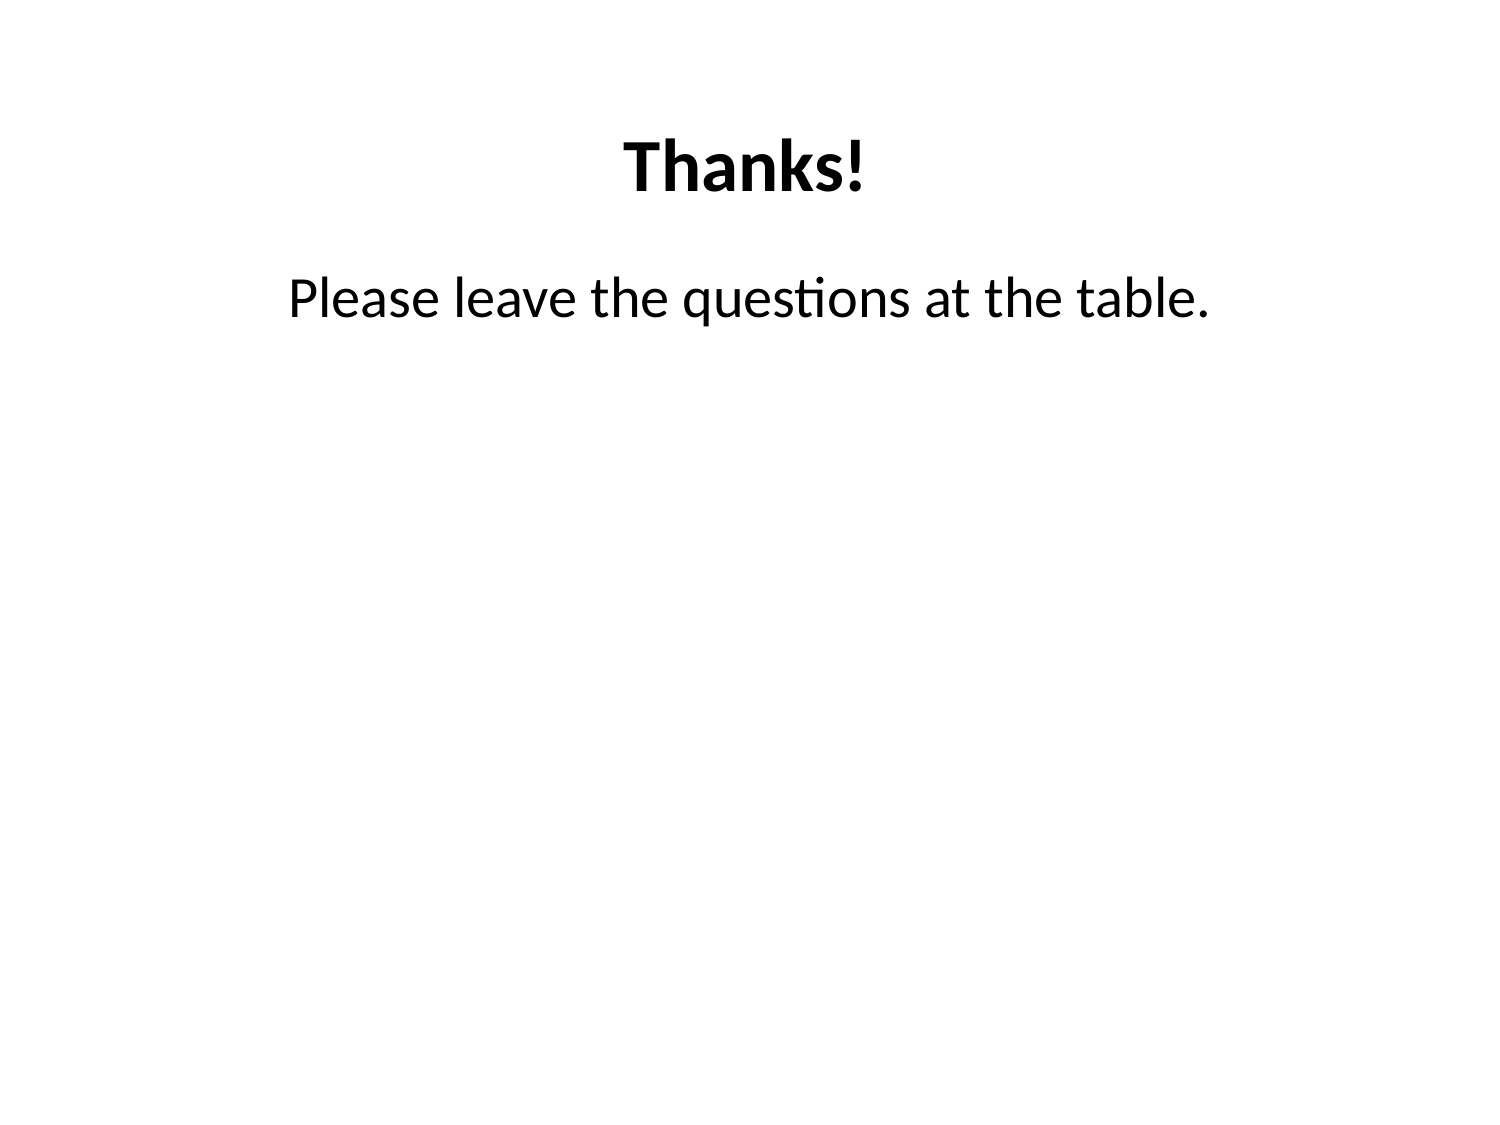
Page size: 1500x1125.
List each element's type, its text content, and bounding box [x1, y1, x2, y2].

text_box Thanks! [609, 109, 884, 215]
text_box Please leave the questions at the table. [162, 252, 1338, 337]
